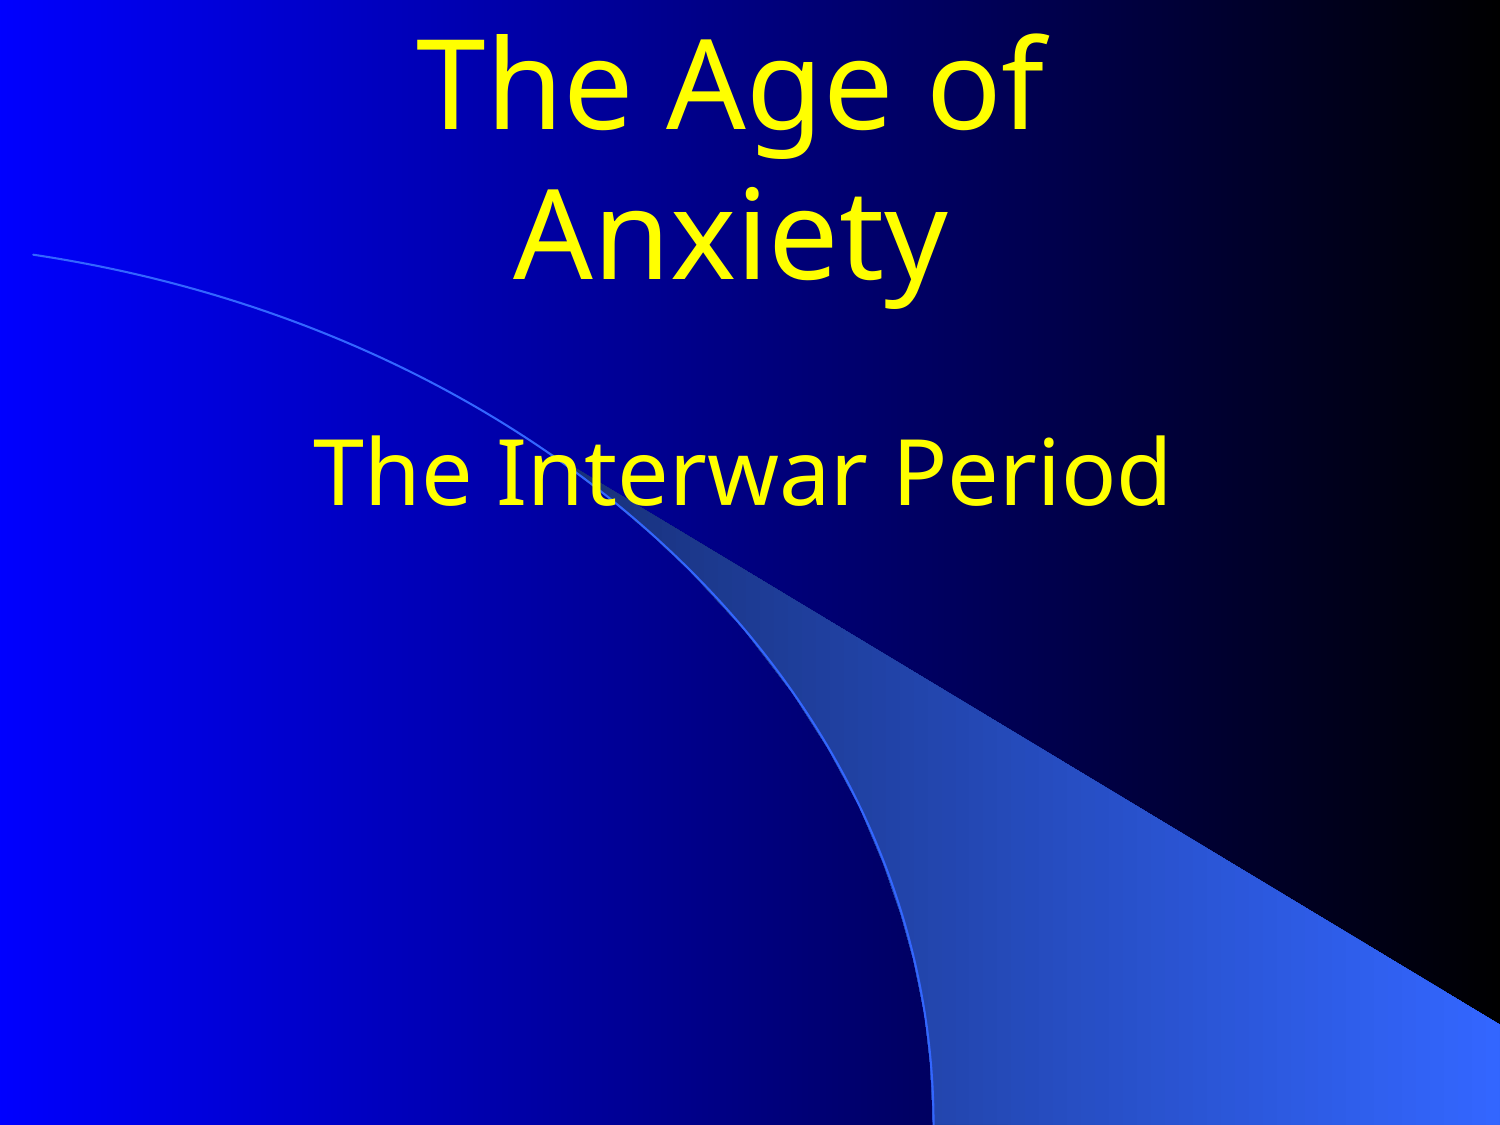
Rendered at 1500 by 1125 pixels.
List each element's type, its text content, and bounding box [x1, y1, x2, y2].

title The Age of Anxiety [174, 124, 1288, 313]
subtitle The Interwar Period [212, 399, 1276, 538]
